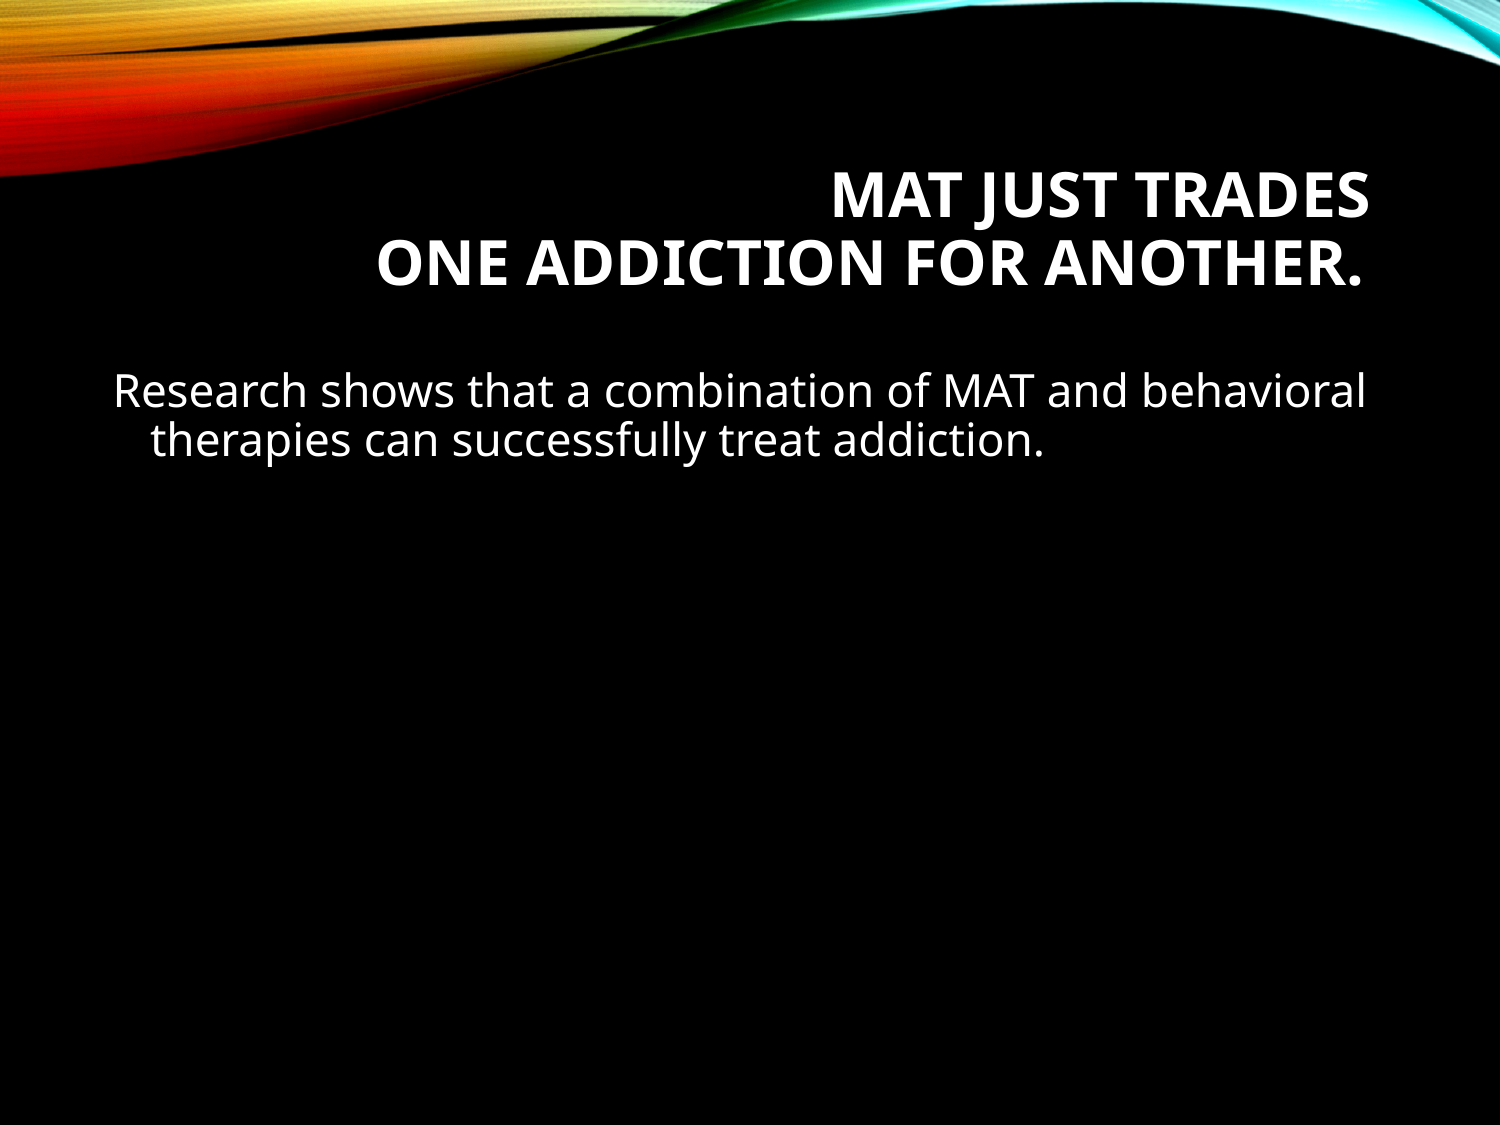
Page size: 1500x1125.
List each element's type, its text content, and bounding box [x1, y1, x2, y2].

title MAT just trades one addiction for another. [356, 125, 1403, 338]
list Research shows that a combination of MAT and behavioral therapies can successfully treat addiction. [97, 360, 1403, 1028]
picture [0, 0, 1500, 178]
